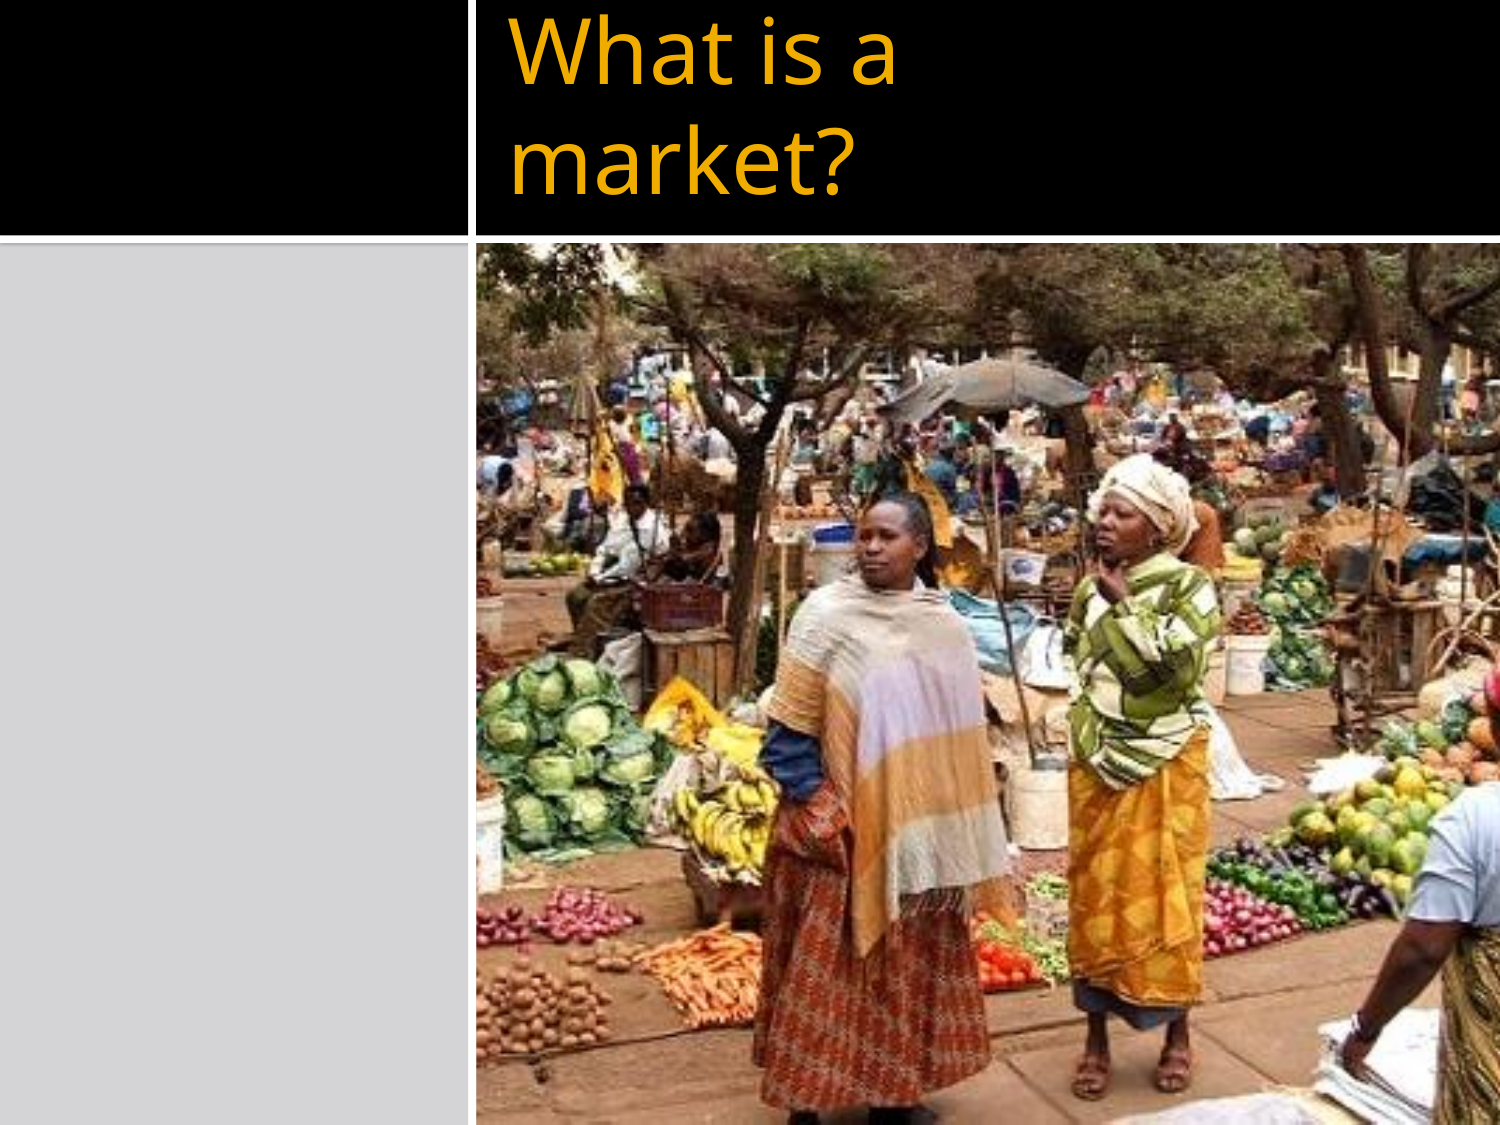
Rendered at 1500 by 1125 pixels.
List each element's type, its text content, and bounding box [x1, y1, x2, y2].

title What is a market? [495, 52, 1240, 214]
picture [476, 243, 1500, 1125]
